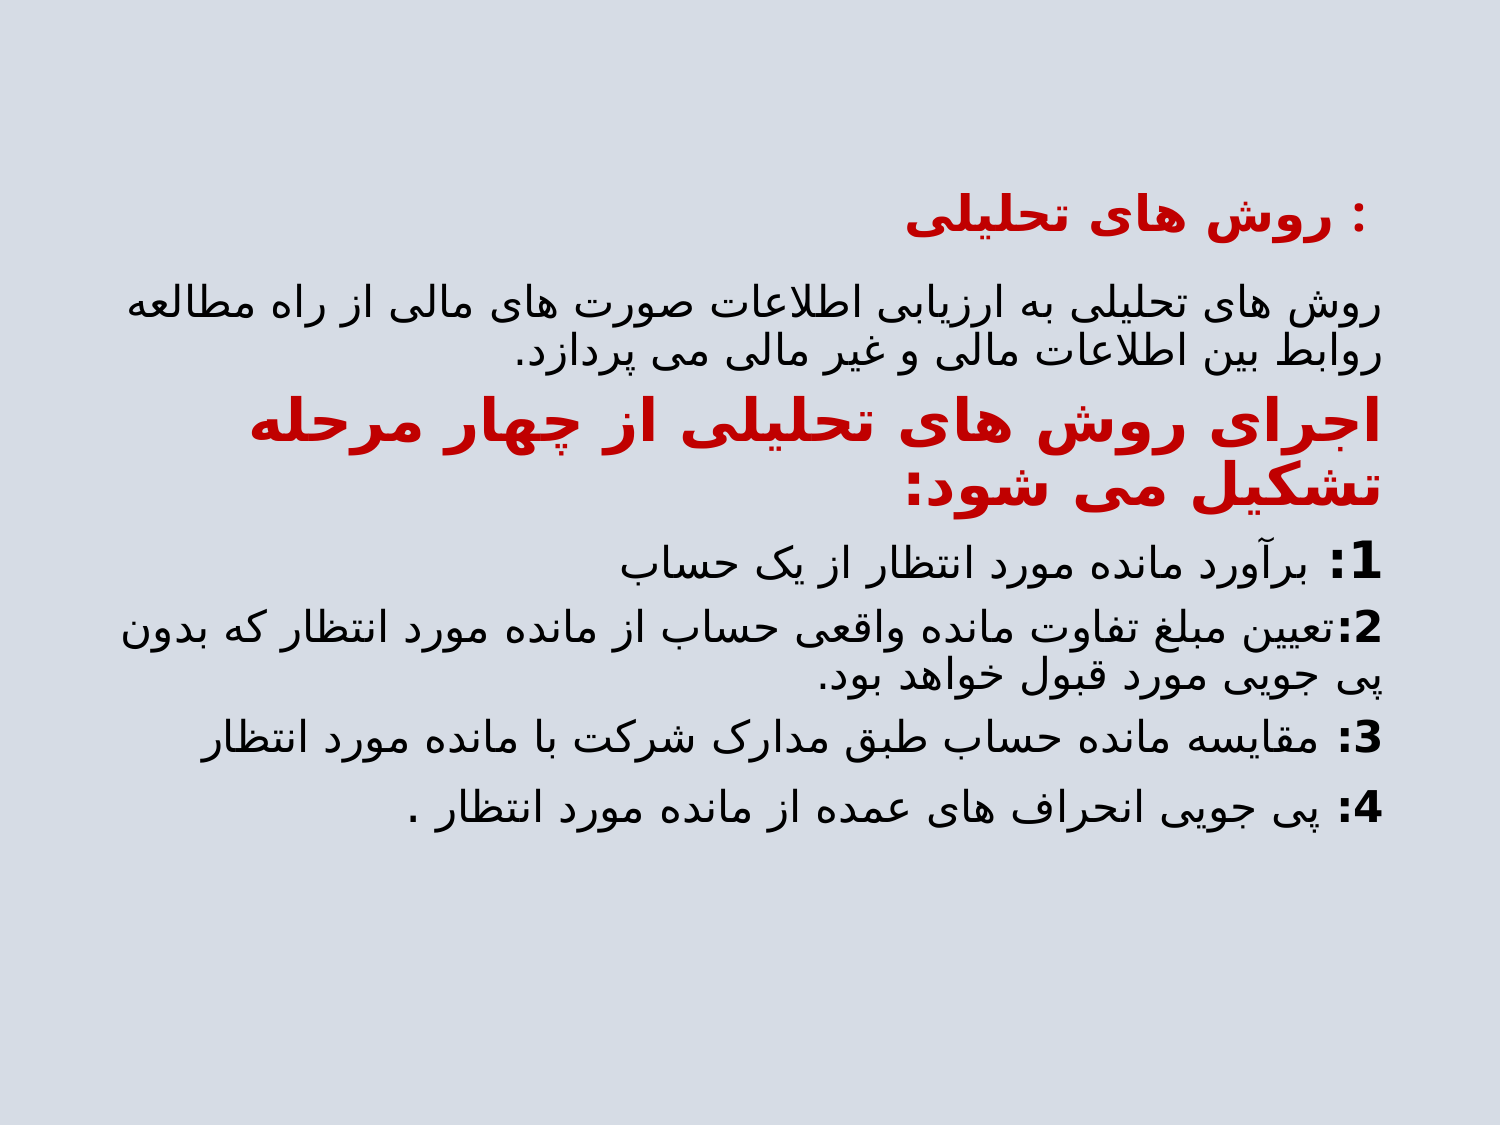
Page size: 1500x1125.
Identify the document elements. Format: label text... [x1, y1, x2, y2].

list روش های تحلیلی به ارزیابی اطلاعات صورت های مالی از راه مطالعه روابط بین اطلاعات مالی و غیر مالی می پردازد. اجرای روش های تحلیلی از چهار مرحله تشکیل می شود: 1: برآورد مانده مورد انتظار از یک حساب 2:تعیین مبلغ تفاوت مانده واقعی حساب از مانده مورد انتظار که بدون پی جویی مورد قبول خواهد بود. 3: مقایسه مانده حساب طبق مدارک شرکت با مانده مورد انتظار 4: پی جویی انحراف های عمده از مانده مورد انتظار . [91, 272, 1400, 1052]
title روش های تحلیلی : [109, 170, 1382, 261]
